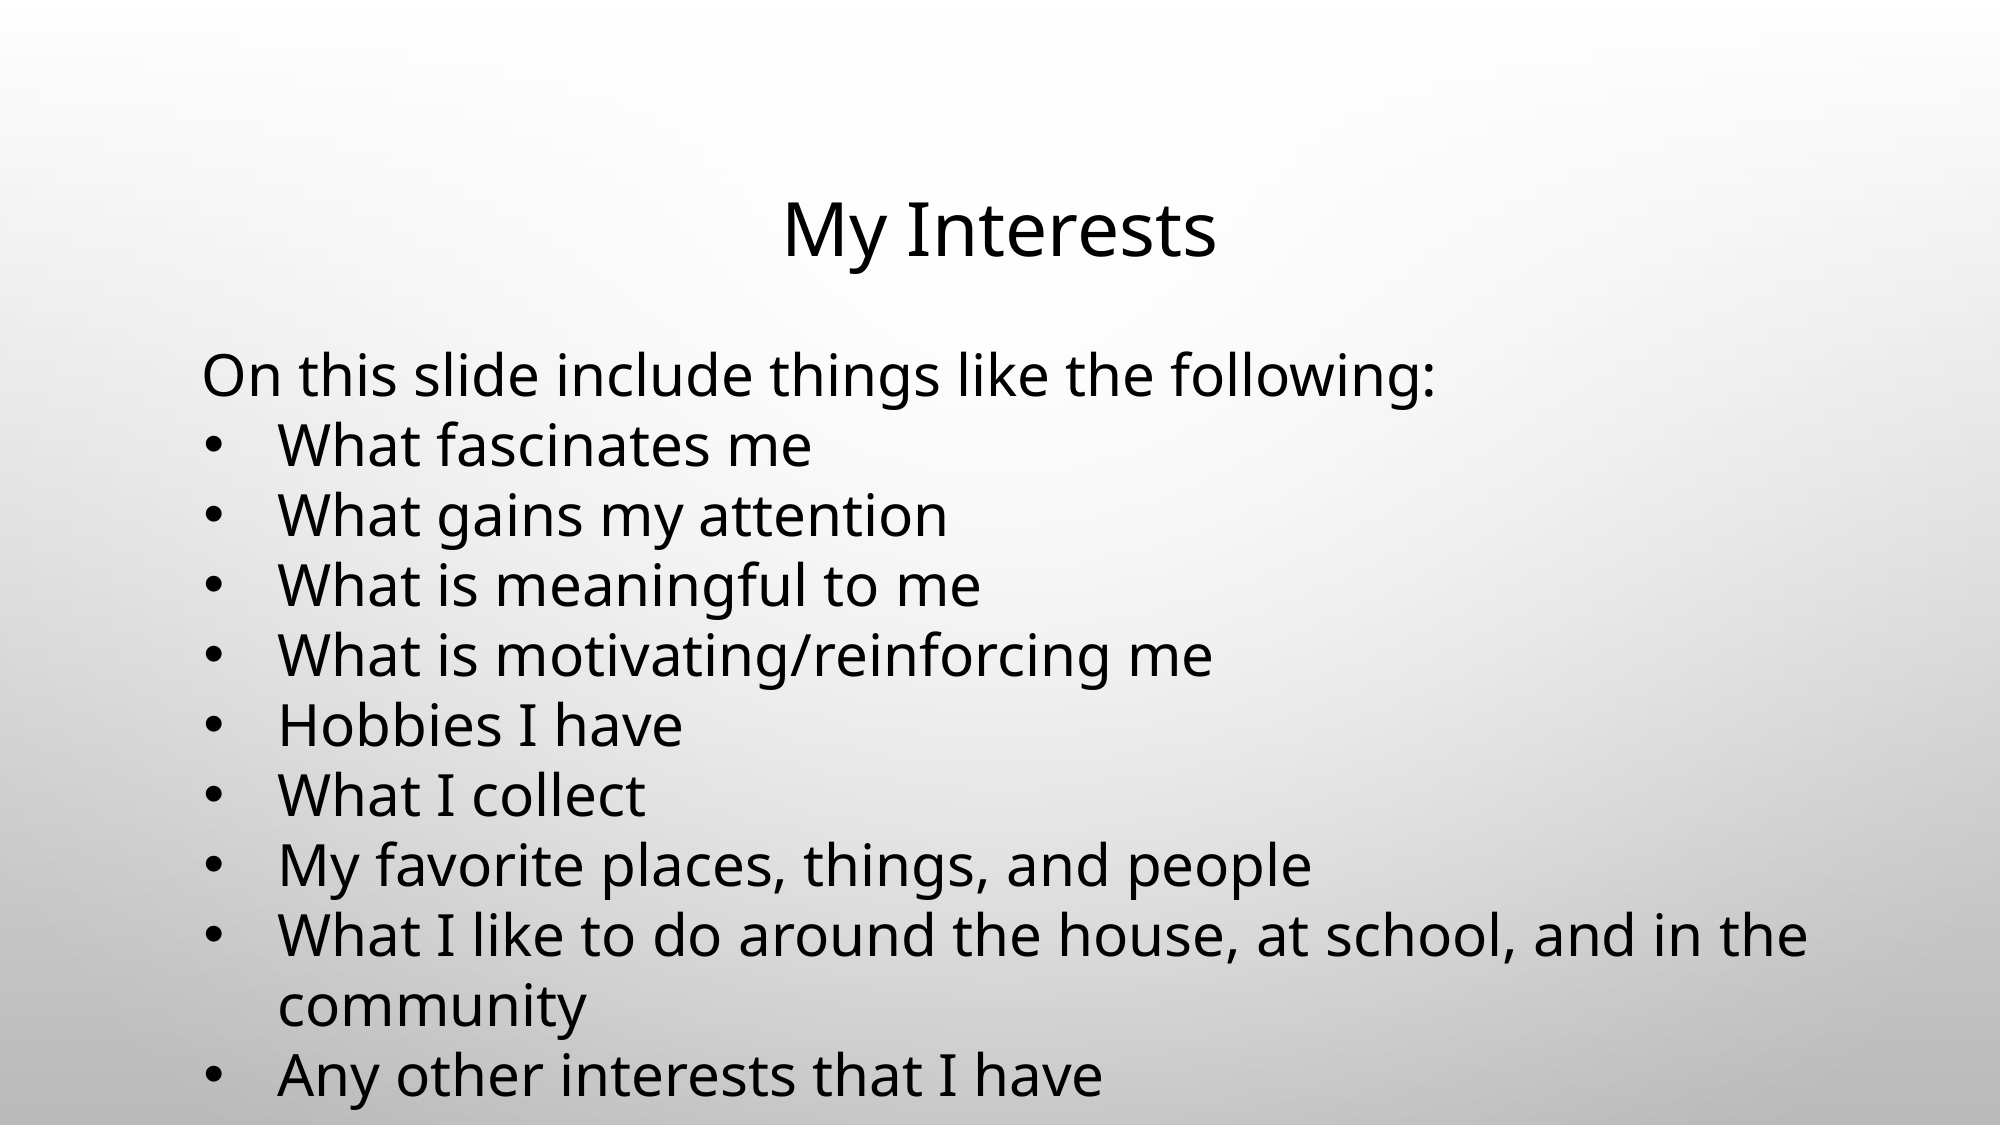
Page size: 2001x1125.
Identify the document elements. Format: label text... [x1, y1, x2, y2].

list On this slide include things like the following: What fascinates me What gains my attention What is meaningful to me What is motivating/reinforcing me Hobbies I have What I collect My favorite places, things, and people What I like to do around the house, at school, and in the community Any other interests that I have [186, 330, 1851, 1059]
title My Interests [149, 101, 1851, 364]
picture [0, 0, 2000, 1125]
